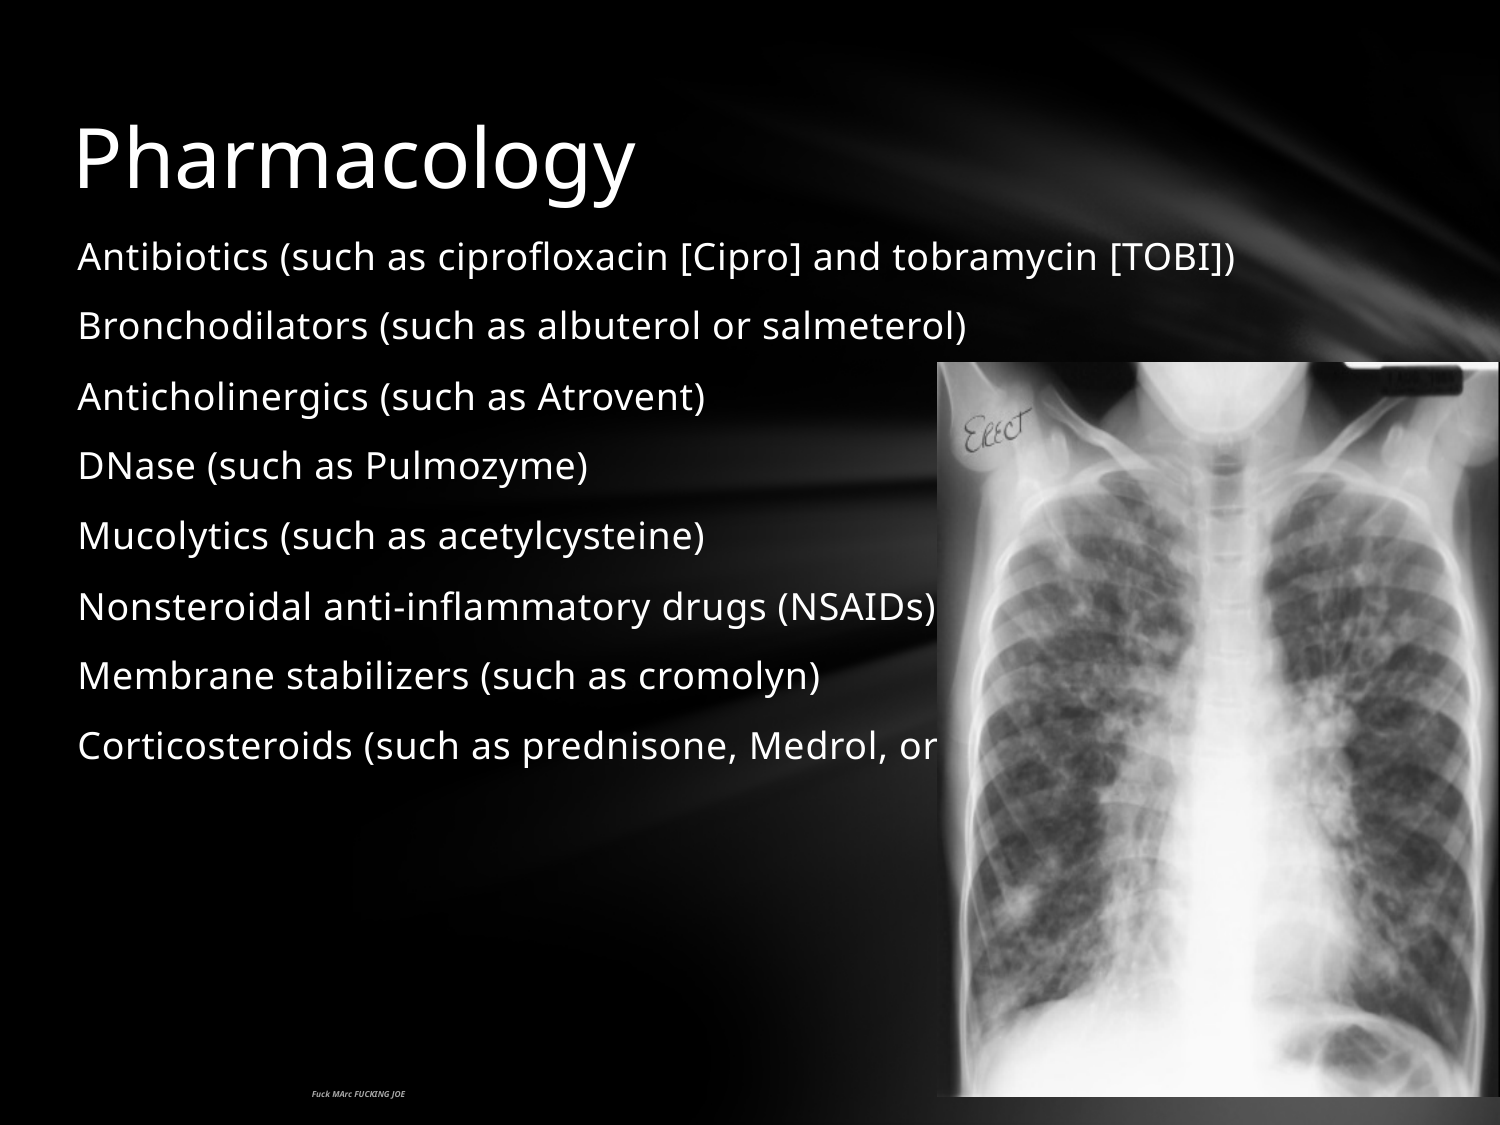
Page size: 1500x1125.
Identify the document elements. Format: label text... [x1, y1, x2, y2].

title Pharmacology [57, 37, 1318, 213]
picture [937, 362, 1500, 1098]
footer Fuck MArc FUCKING JOE [296, 1073, 968, 1115]
list Antibiotics (such as ciprofloxacin [Cipro] and tobramycin [TOBI]) Bronchodilators (such as albuterol or salmeterol) Anticholinergics (such as Atrovent) DNase (such as Pulmozyme) Mucolytics (such as acetylcysteine) Nonsteroidal anti-inflammatory drugs (NSAIDs) (such as Motrin) Membrane stabilizers (such as cromolyn) Corticosteroids (such as prednisone, Medrol, or Flovent Diskus) [62, 224, 1323, 1000]
